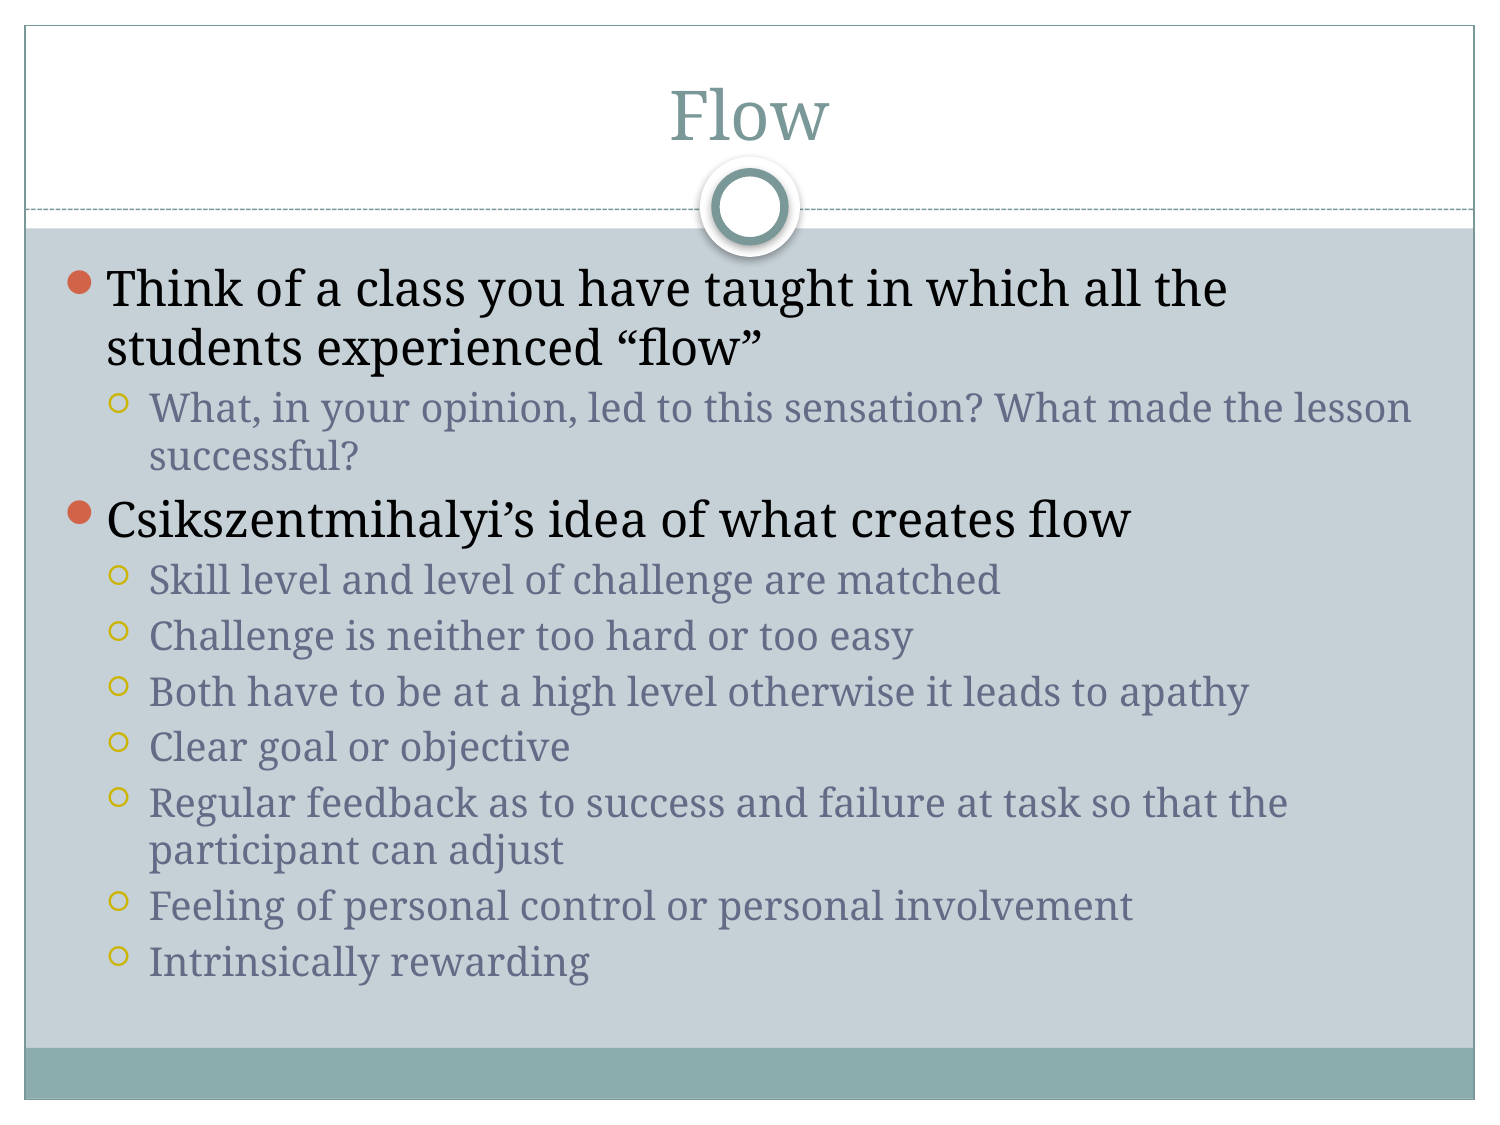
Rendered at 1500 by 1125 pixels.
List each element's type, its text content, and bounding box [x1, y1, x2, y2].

list Think of a class you have taught in which all the students experienced “flow” What, in your opinion, led to this sensation? What made the lesson successful? Csikszentmihalyi’s idea of what creates flow Skill level and level of challenge are matched Challenge is neither too hard or too easy Both have to be at a high level otherwise it leads to apathy Clear goal or objective Regular feedback as to success and failure at task so that the participant can adjust Feeling of personal control or personal involvement Intrinsically rewarding [49, 250, 1445, 1001]
title Flow [49, 37, 1450, 162]
